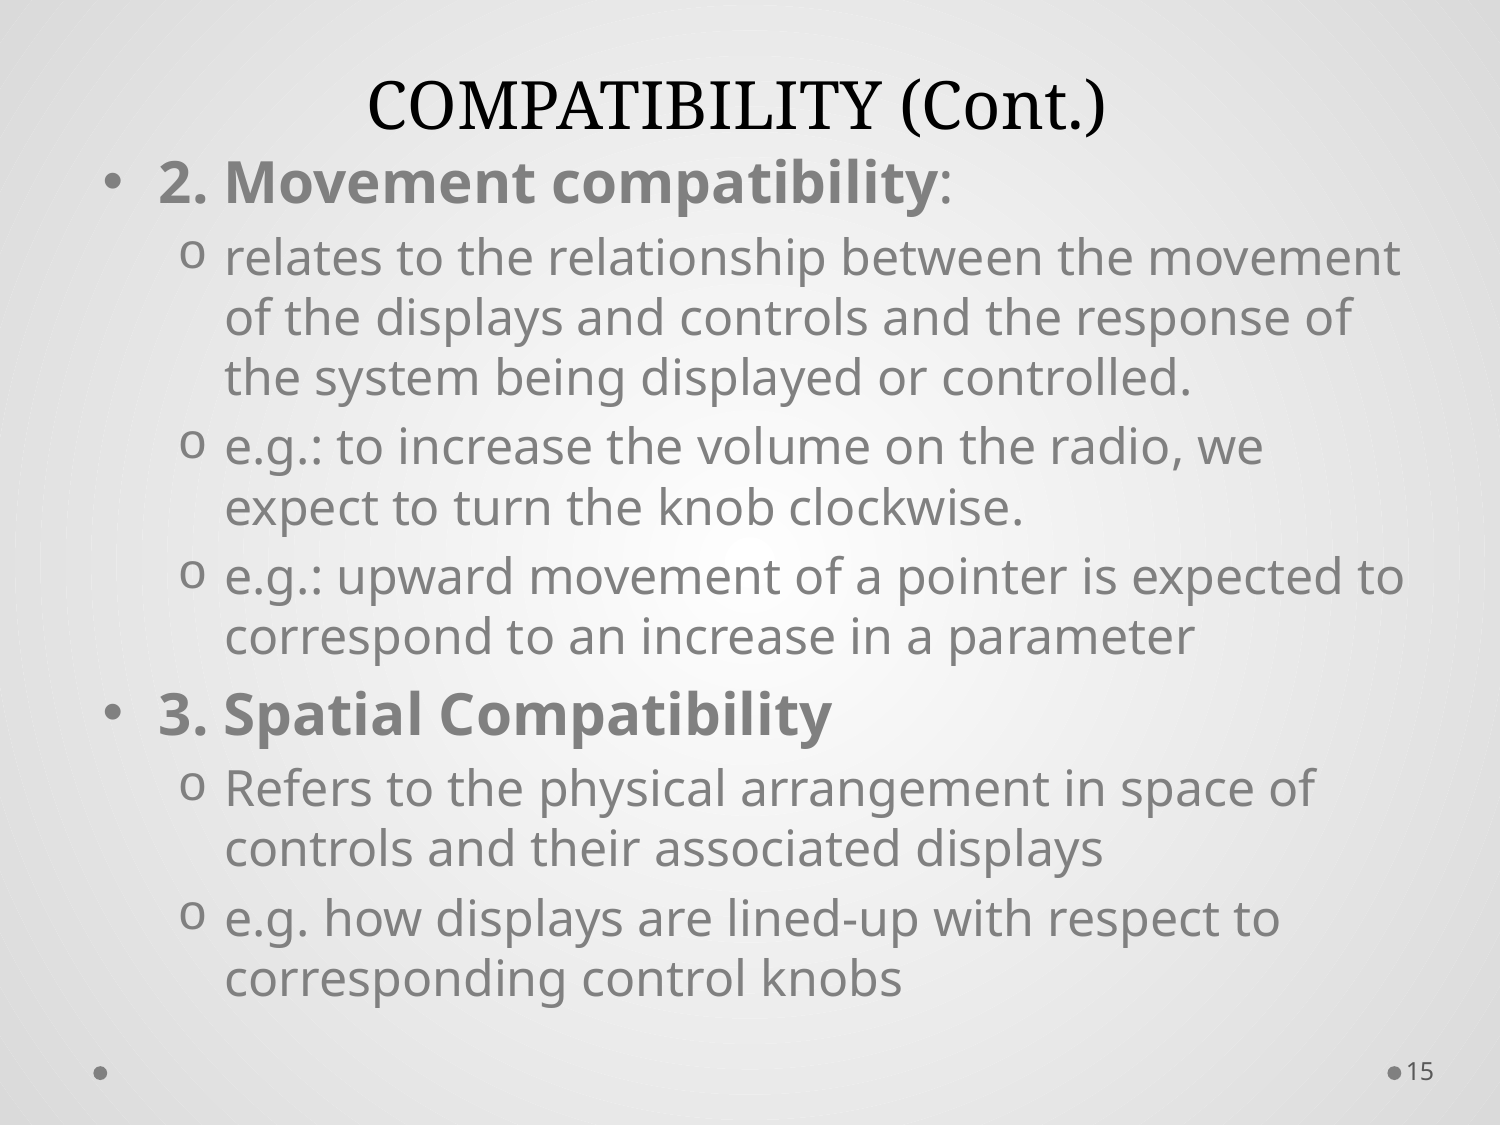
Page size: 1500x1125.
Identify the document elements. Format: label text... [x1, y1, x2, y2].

title COMPATIBILITY (Cont.) [62, 50, 1413, 150]
slide_number 15 [1401, 1042, 1494, 1103]
list 2. Movement compatibility: relates to the relationship between the movement of the displays and controls and the response of the system being displayed or controlled. e.g.: to increase the volume on the radio, we expect to turn the knob clockwise. e.g.: upward movement of a pointer is expected to correspond to an increase in a parameter 3. Spatial Compatibility Refers to the physical arrangement in space of controls and their associated displays e.g. how displays are lined-up with respect to corresponding control knobs [87, 137, 1438, 1100]
